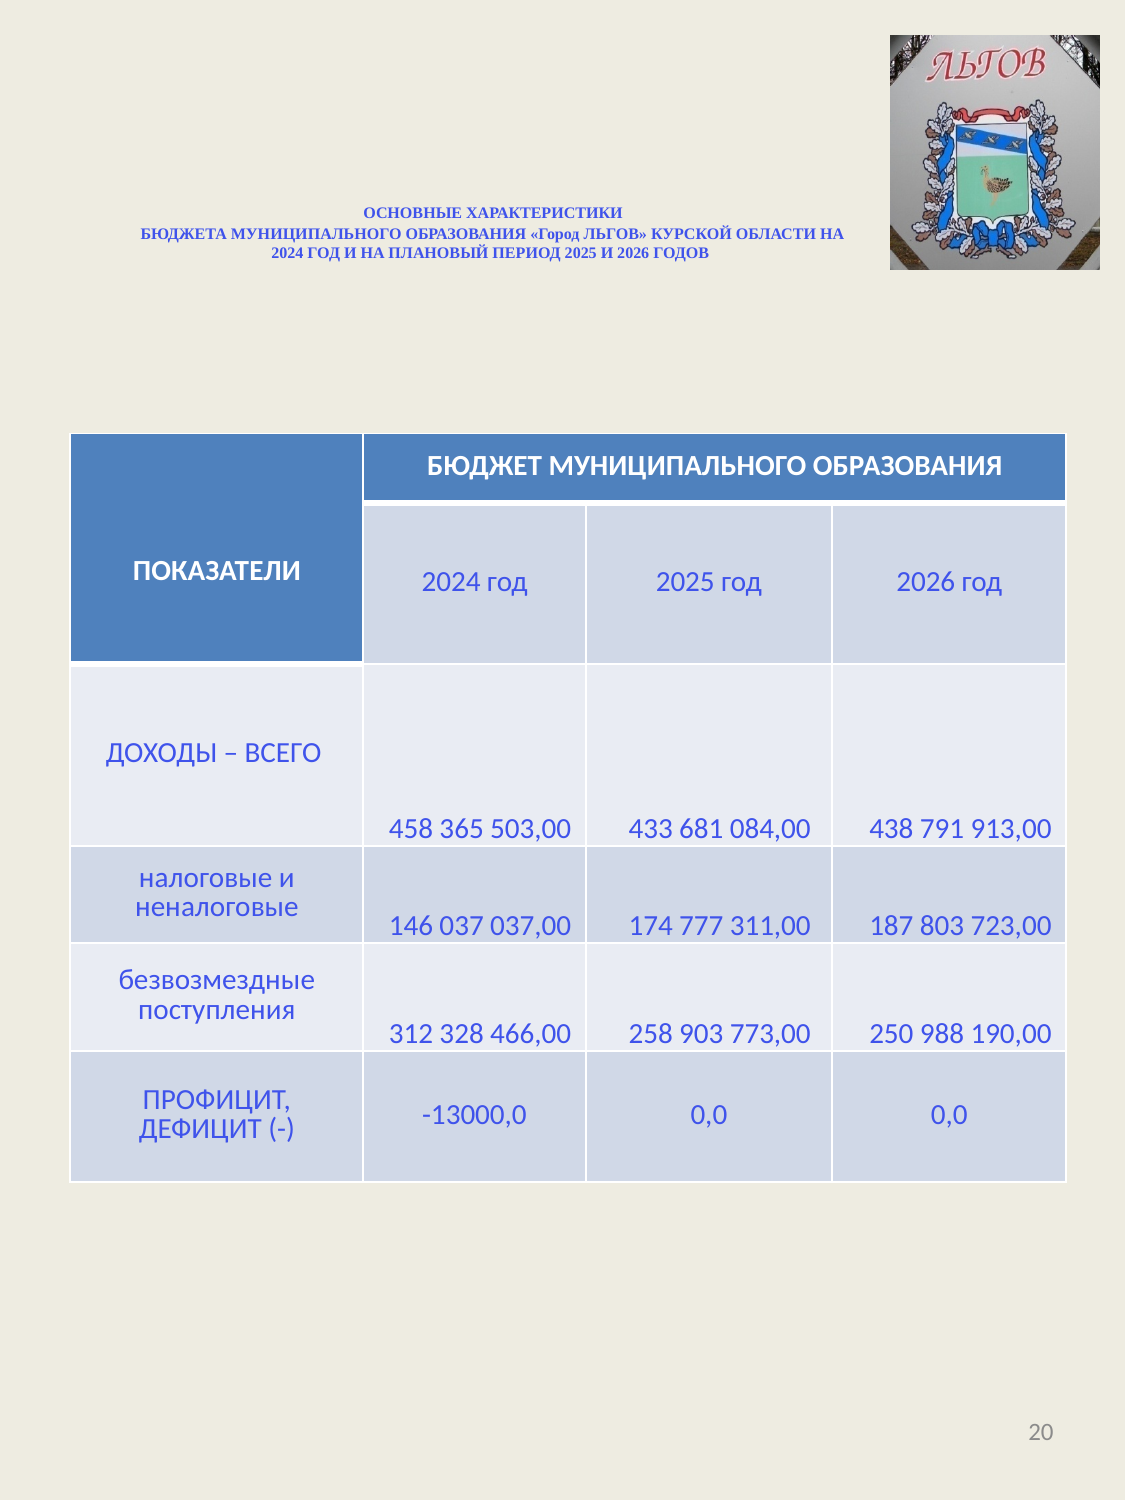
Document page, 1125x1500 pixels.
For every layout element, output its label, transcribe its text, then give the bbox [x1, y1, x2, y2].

table_cell 174 777 311,00 [587, 847, 831, 942]
picture [890, 34, 1100, 270]
table_cell ПРОФИЦИТ, ДЕФИЦИТ (-) [71, 1052, 362, 1181]
table_cell 312 328 466,00 [364, 944, 585, 1050]
slide_number 20 [806, 1390, 1069, 1471]
table_cell 433 681 084,00 [587, 665, 831, 845]
table_cell 2026 год [833, 506, 1065, 663]
table_cell 438 791 913,00 [833, 665, 1065, 845]
table_cell 258 903 773,00 [587, 944, 831, 1050]
table_cell -13000,0 [364, 1052, 585, 1181]
table_cell 146 037 037,00 [364, 847, 585, 942]
table_header БЮДЖЕТ МУНИЦИПАЛЬНОГО ОБРАЗОВАНИЯ [364, 434, 1065, 500]
table_cell 187 803 723,00 [833, 847, 1065, 942]
table_cell 458 365 503,00 [364, 665, 585, 845]
table_cell 2024 год [364, 506, 585, 663]
table_cell 250 988 190,00 [833, 944, 1065, 1050]
table_cell 0,0 [833, 1052, 1065, 1181]
table_cell безвозмездные поступления [71, 944, 362, 1050]
table_cell налоговые и неналоговые [71, 847, 362, 942]
table_cell 2025 год [587, 506, 831, 663]
title ОСНОВНЫЕ ХАРАКТЕРИСТИКИ БЮДЖЕТА МУНИЦИПАЛЬНОГО ОБРАЗОВАНИЯ «Город ЛЬГОВ» КУРСКОЙ ОБЛАСТИ НА 2024 ГОД И НА ПЛАНОВЫЙ ПЕРИОД 2025 И 2026 ГОДОВ [117, 46, 868, 387]
table_cell ДОХОДЫ – ВСЕГО [71, 667, 362, 845]
table_header ПОКАЗАТЕЛИ [71, 434, 362, 661]
table_cell 0,0 [587, 1052, 831, 1181]
